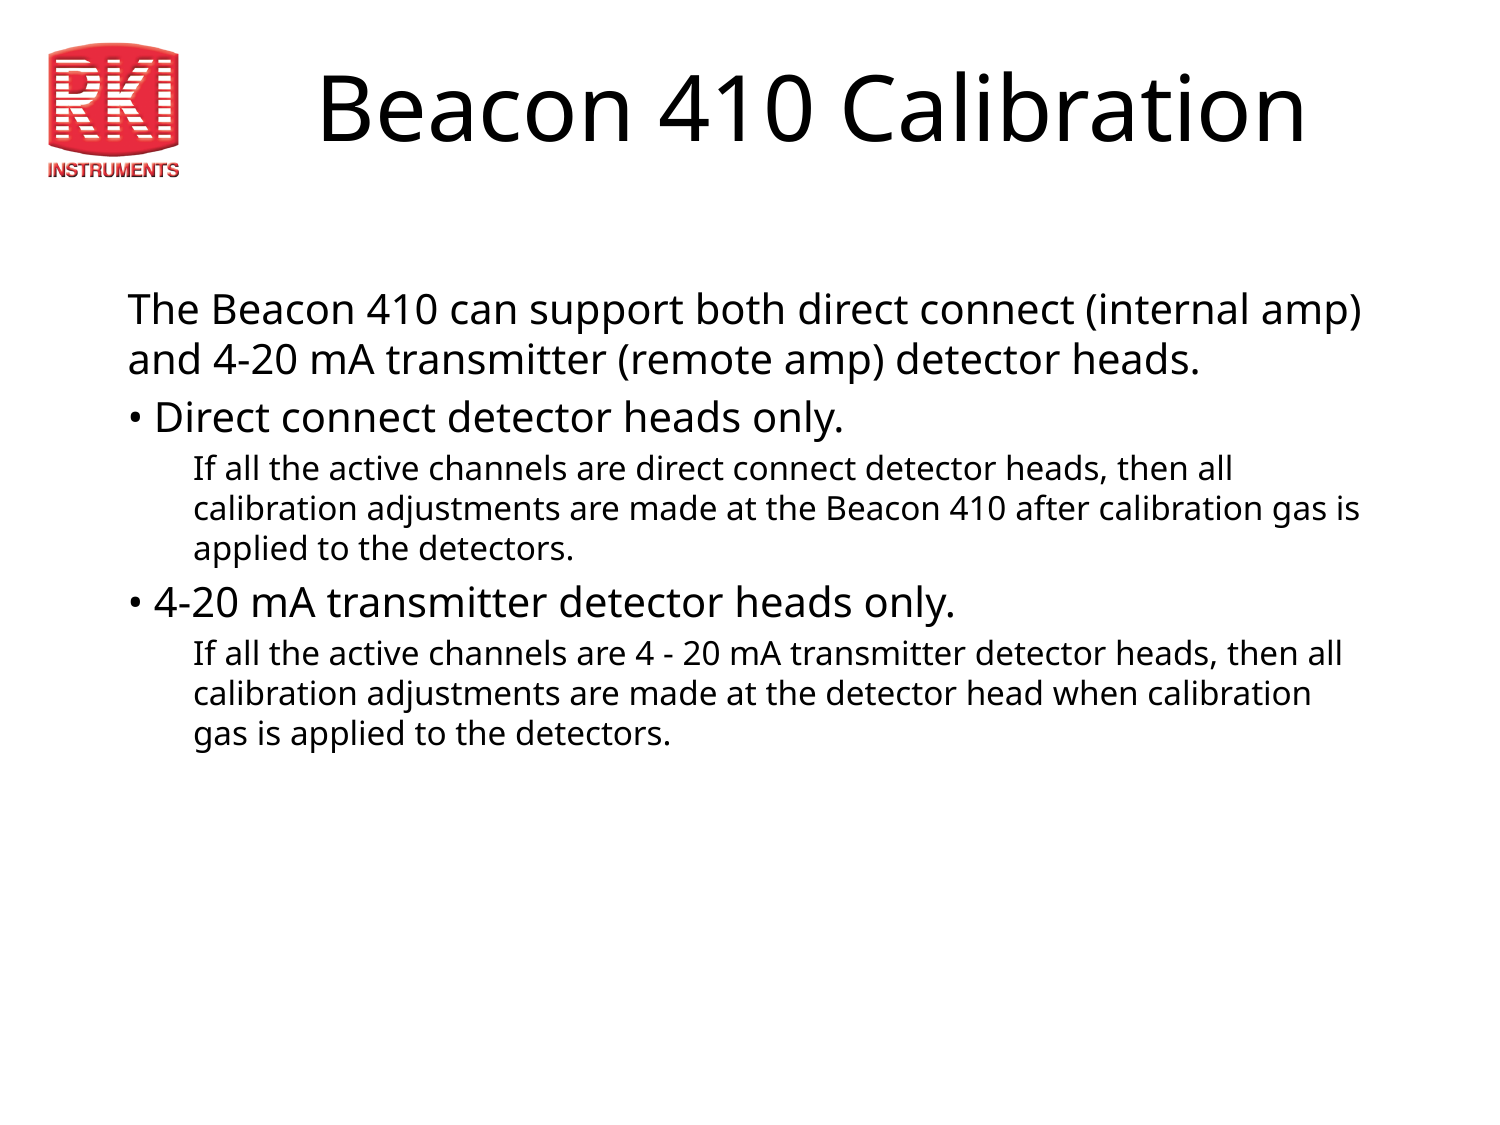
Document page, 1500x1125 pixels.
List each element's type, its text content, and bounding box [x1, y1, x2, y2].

picture [37, 37, 188, 184]
list The Beacon 410 can support both direct connect (internal amp) and 4-20 mA transmitter (remote amp) detector heads. • Direct connect detector heads only. If all the active channels are direct connect detector heads, then all calibration adjustments are made at the Beacon 410 after calibration gas is applied to the detectors. • 4-20 mA transmitter detector heads only. If all the active channels are 4 - 20 mA transmitter detector heads, then all calibration adjustments are made at the detector head when calibration gas is applied to the detectors. [112, 275, 1388, 1000]
title Beacon 410 Calibration [175, 49, 1451, 161]
